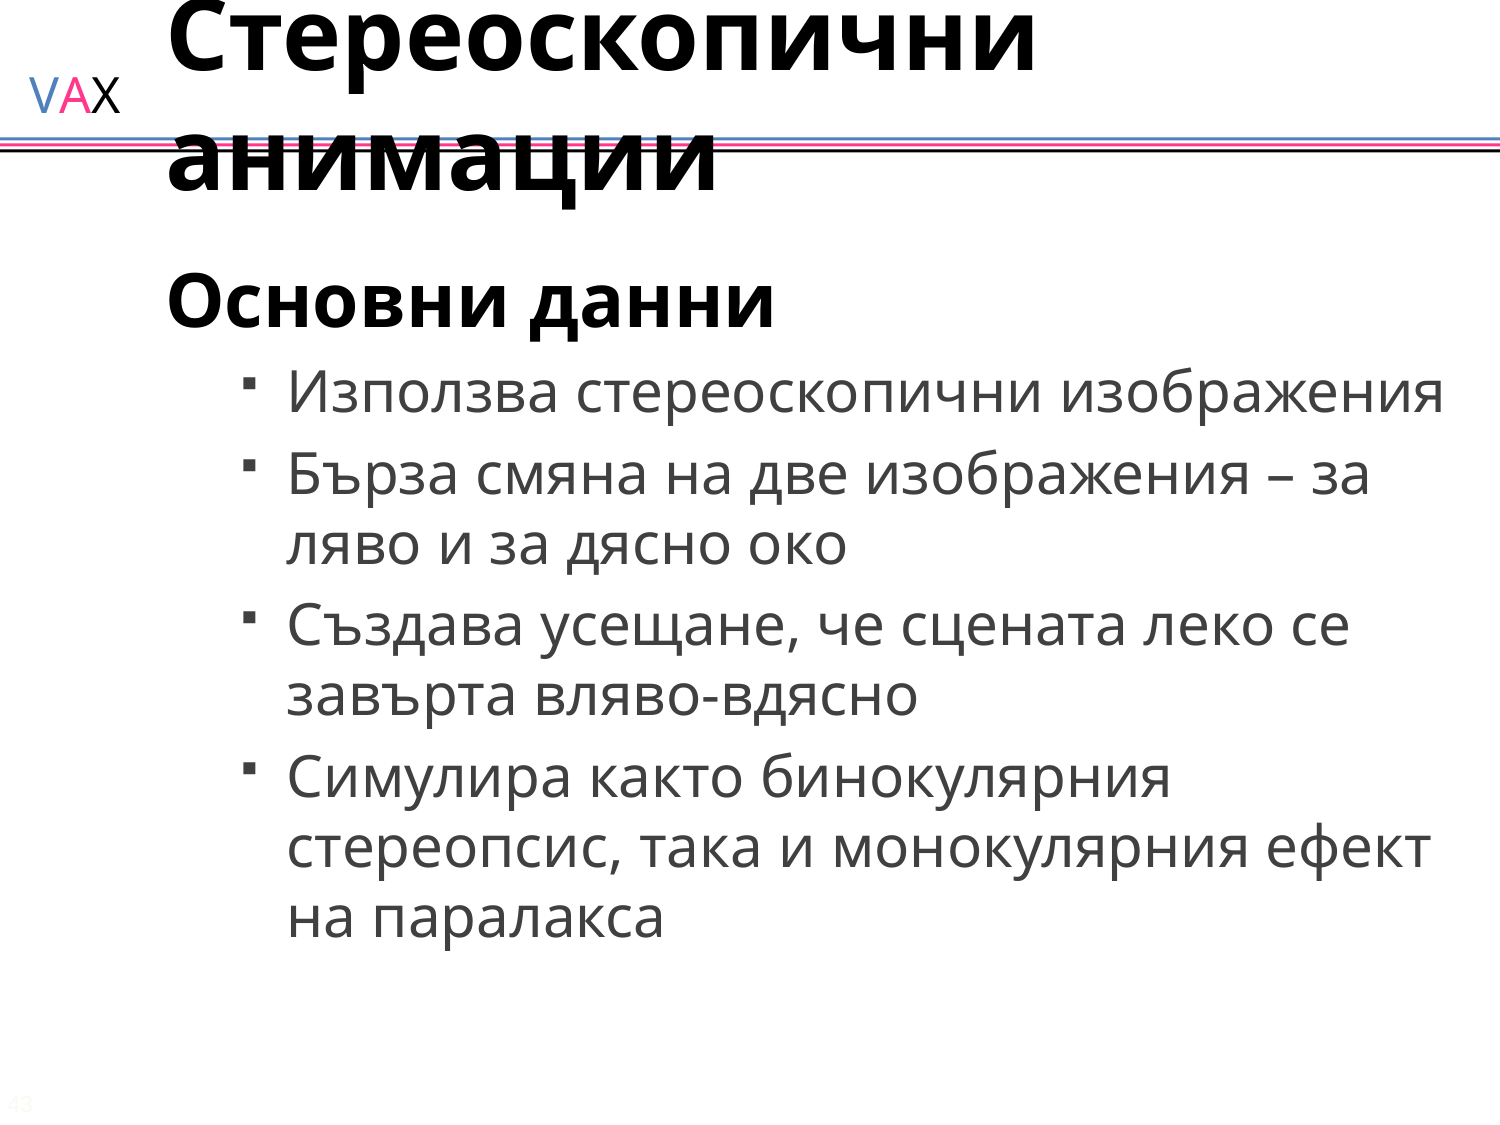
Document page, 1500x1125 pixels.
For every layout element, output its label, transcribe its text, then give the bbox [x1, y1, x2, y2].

list Основни данни Използва стереоскопични изображения Бърза смяна на две изображения – за ляво и за дясно око Създава усещане, че сцената леко се завърта вляво-вдясно Симулира както бинокулярния стереопсис, така и монокулярния ефект на паралакса [150, 200, 1488, 1113]
title Стереоскопични анимации [0, 37, 1500, 144]
